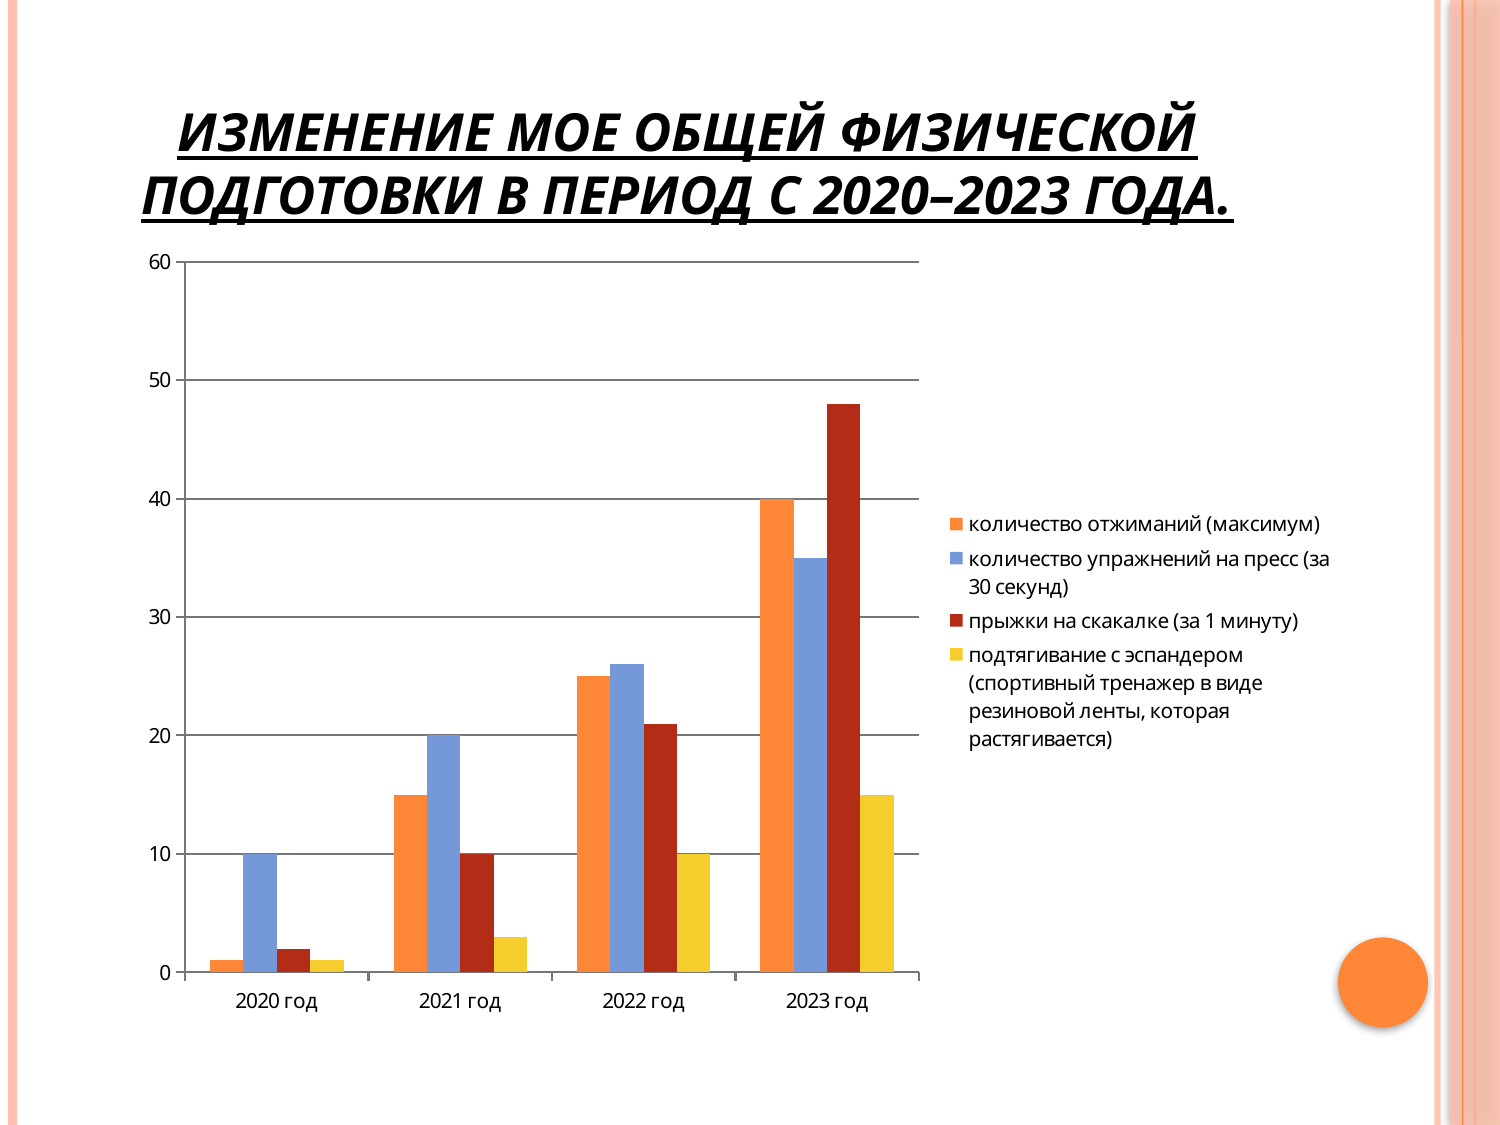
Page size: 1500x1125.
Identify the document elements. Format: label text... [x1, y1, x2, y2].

title Изменение мое общей физической подготовки в период с 2020–2023 года. [75, 45, 1300, 233]
chart [123, 231, 1350, 1032]
